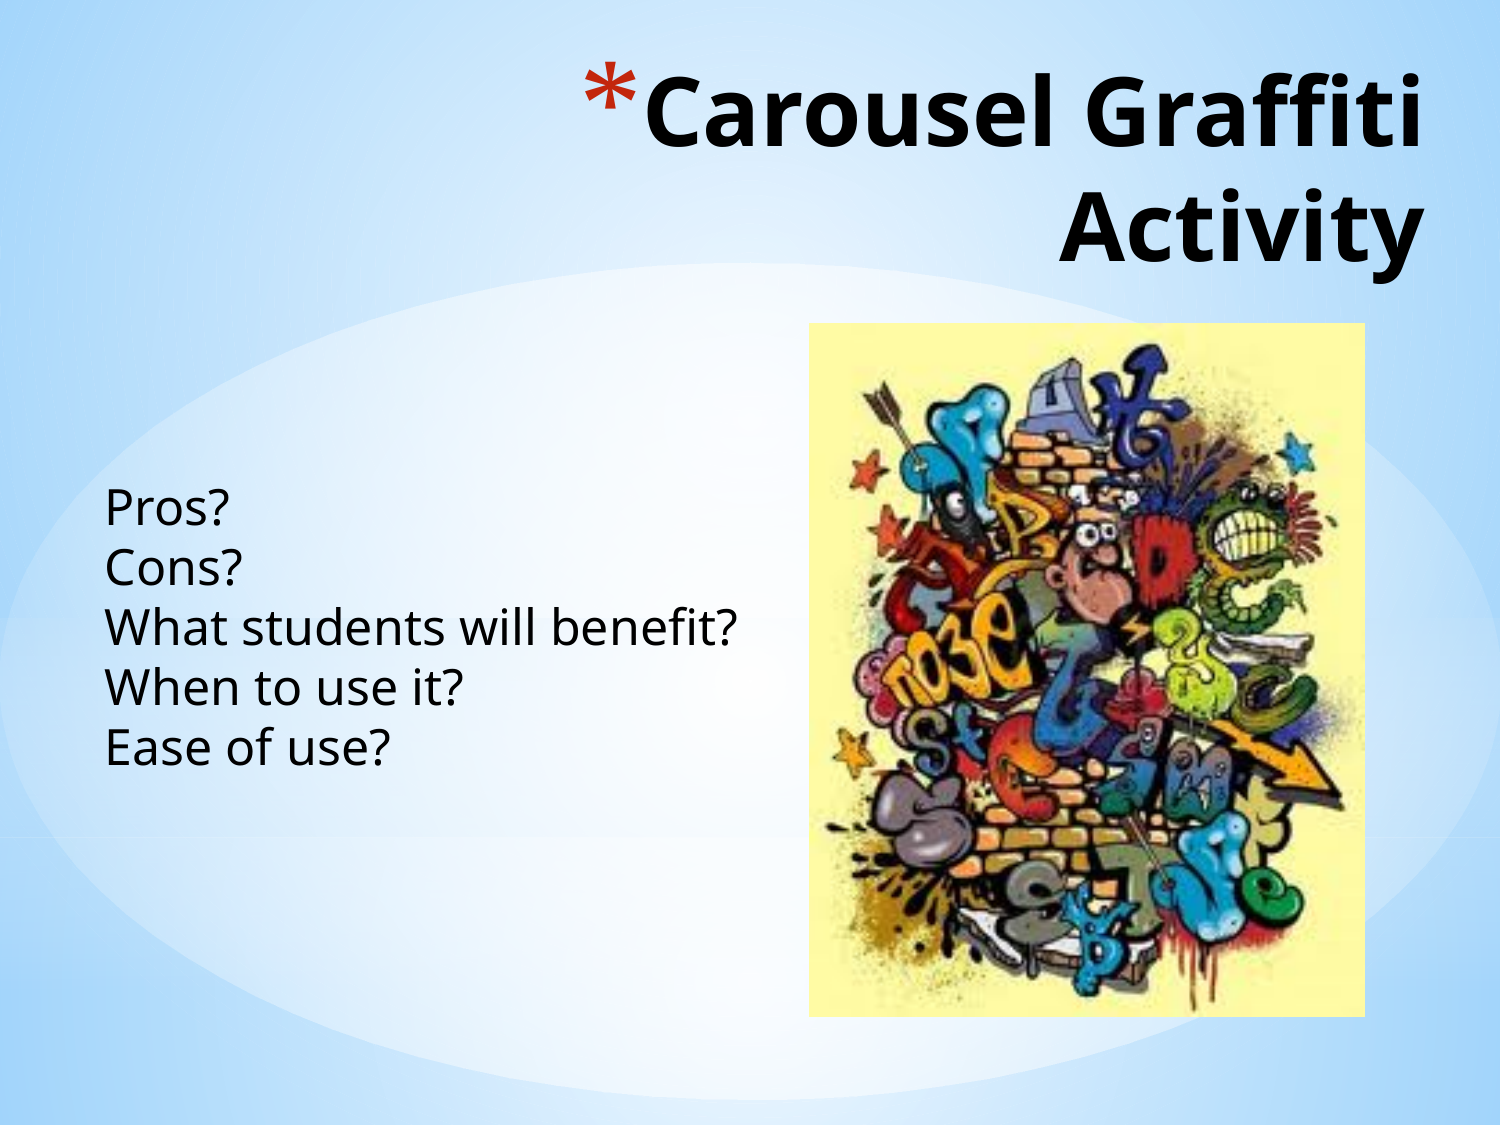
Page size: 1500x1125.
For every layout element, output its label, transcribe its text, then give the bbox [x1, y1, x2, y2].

title Carousel Graffiti Activity [371, 42, 1441, 231]
picture [808, 322, 1365, 1017]
text_box Pros? Cons? What students will benefit? When to use it? Ease of use? [90, 467, 762, 828]
